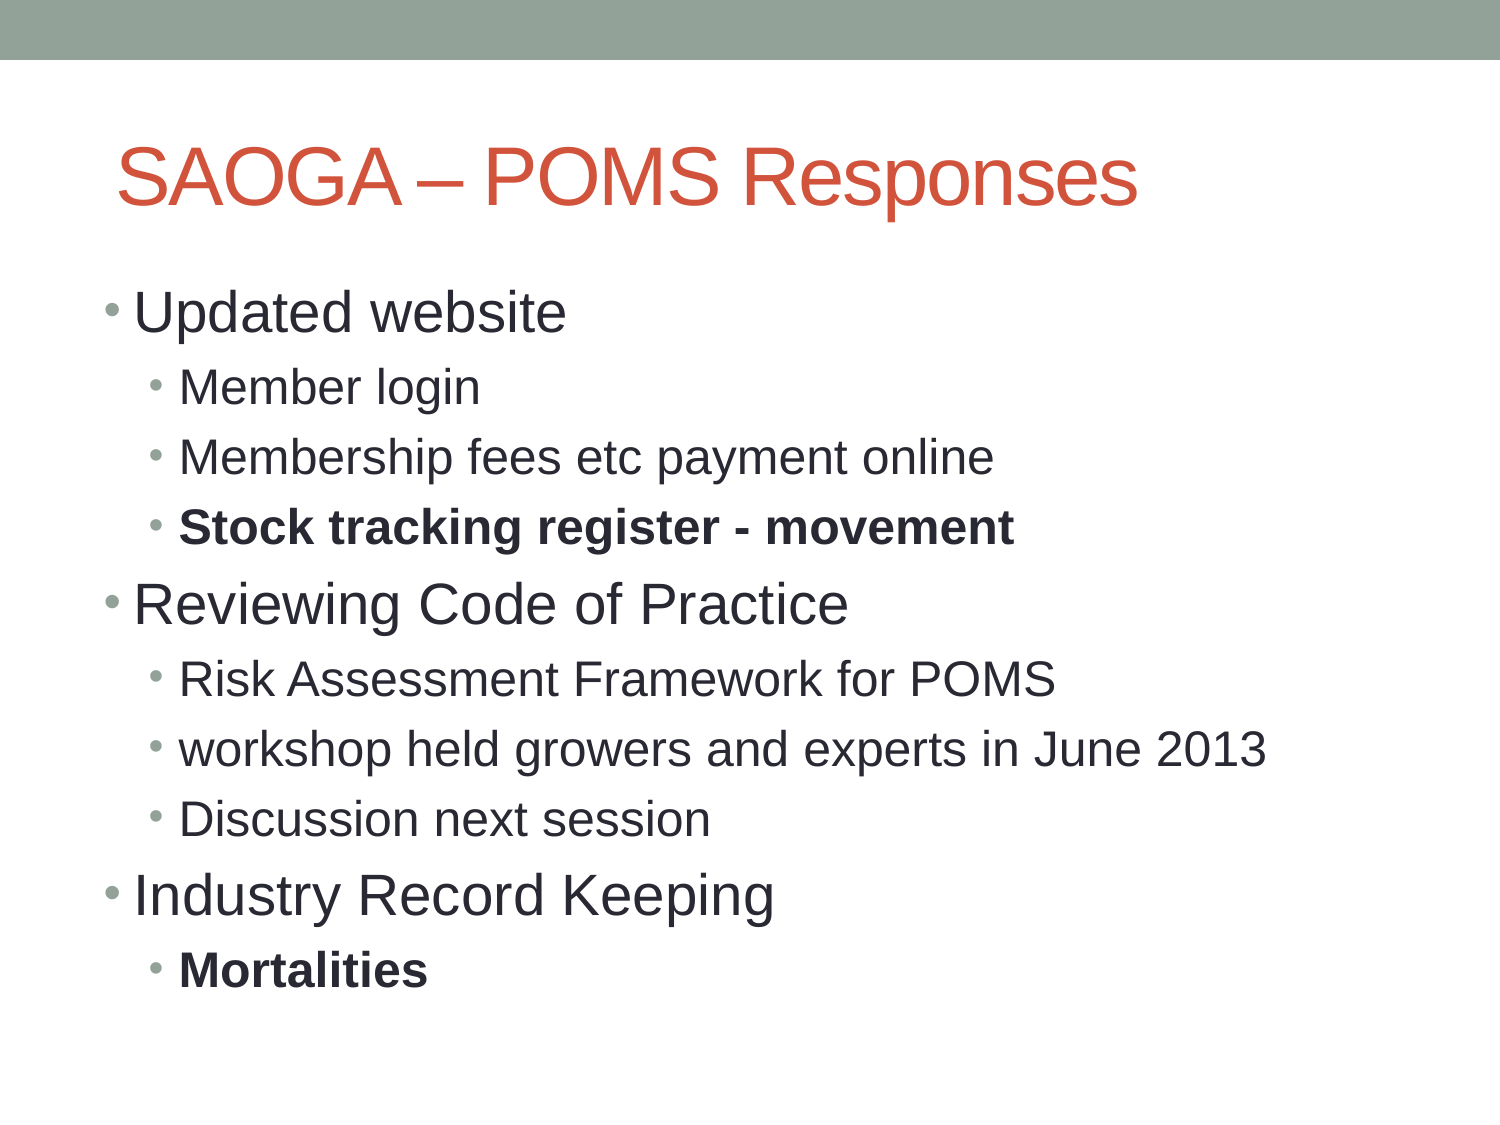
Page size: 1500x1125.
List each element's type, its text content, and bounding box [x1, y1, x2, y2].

title SAOGA – POMS Responses [100, 78, 1451, 266]
list Updated website Member login Membership fees etc payment online Stock tracking register - movement Reviewing Code of Practice Risk Assessment Framework for POMS workshop held growers and experts in June 2013 Discussion next session Industry Record Keeping Mortalities [88, 267, 1439, 1059]
